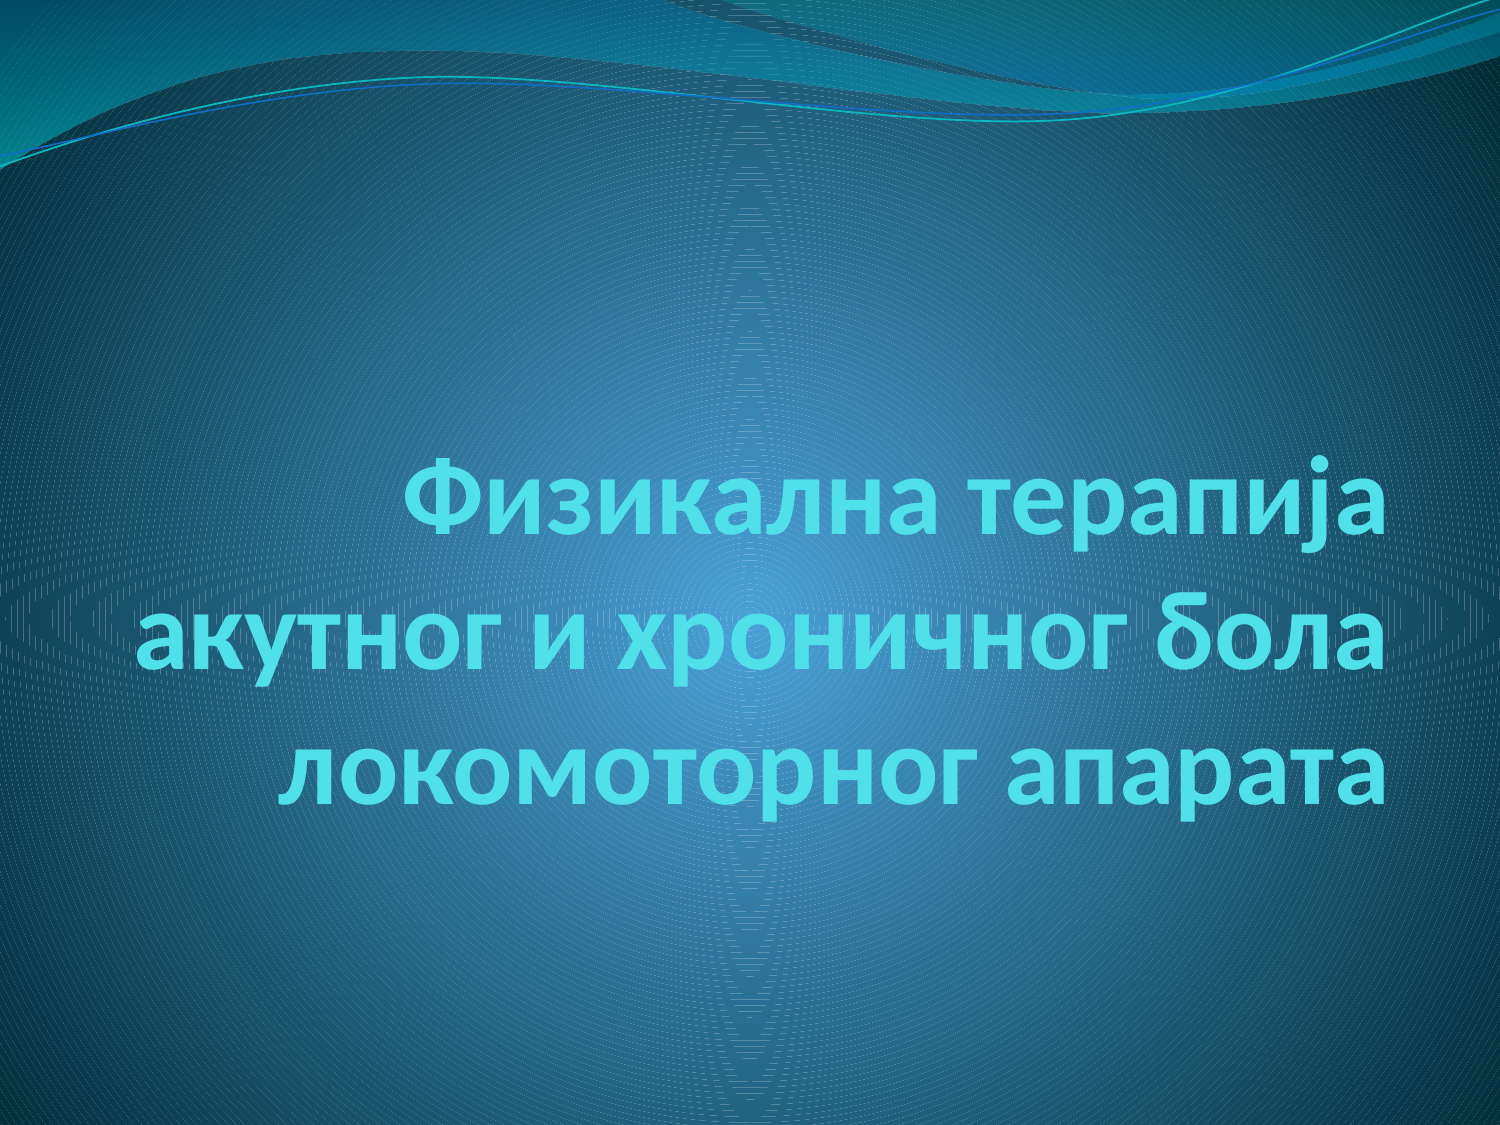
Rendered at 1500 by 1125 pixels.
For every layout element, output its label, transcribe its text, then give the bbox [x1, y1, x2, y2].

title Физикална терапија акутног и хроничног бола локомоторног апарата [105, 527, 1394, 828]
